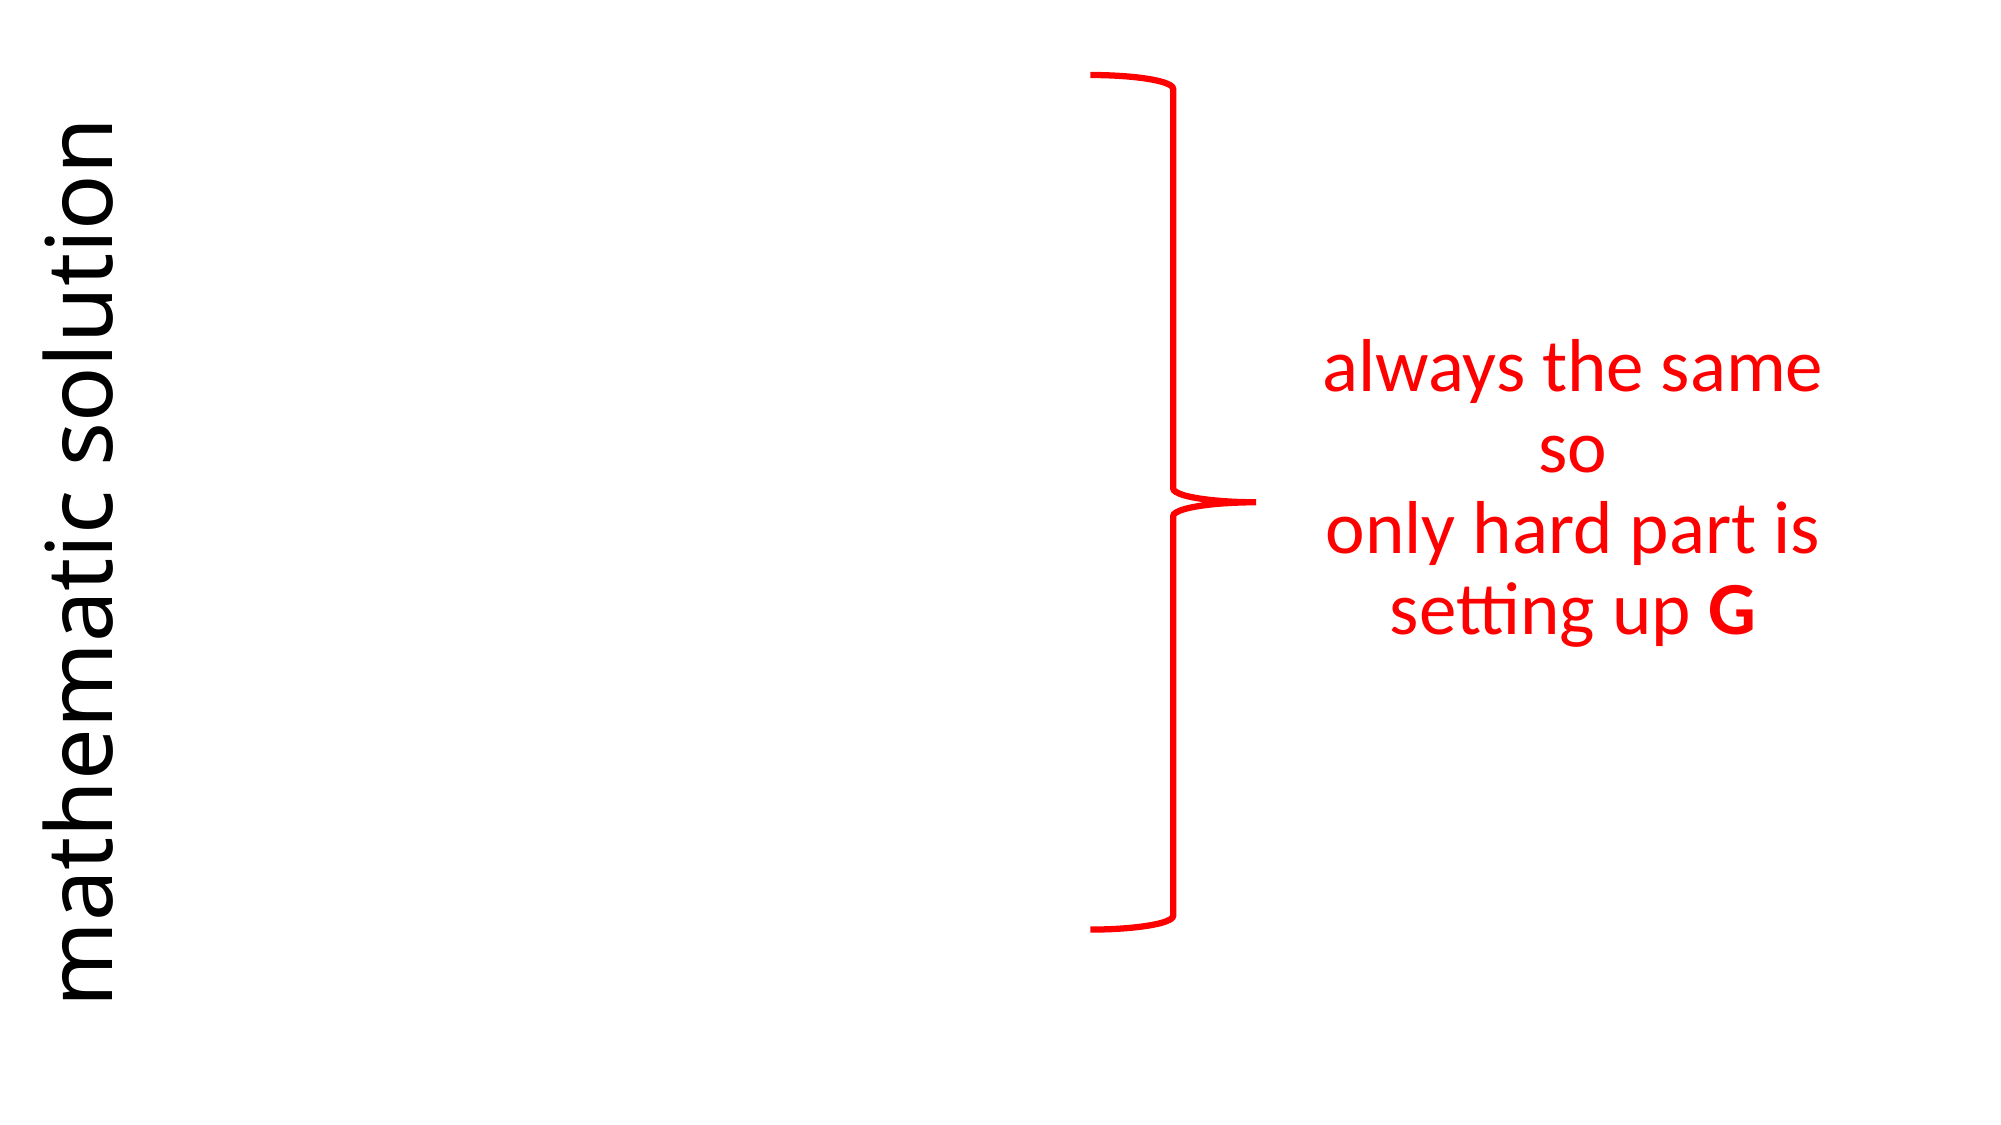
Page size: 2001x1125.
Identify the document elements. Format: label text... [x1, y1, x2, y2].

text_box always the same so only hard part is setting up G [1168, 261, 1978, 717]
title mathematic solution [0, 0, 166, 1125]
text_box [1090, 74, 1174, 931]
